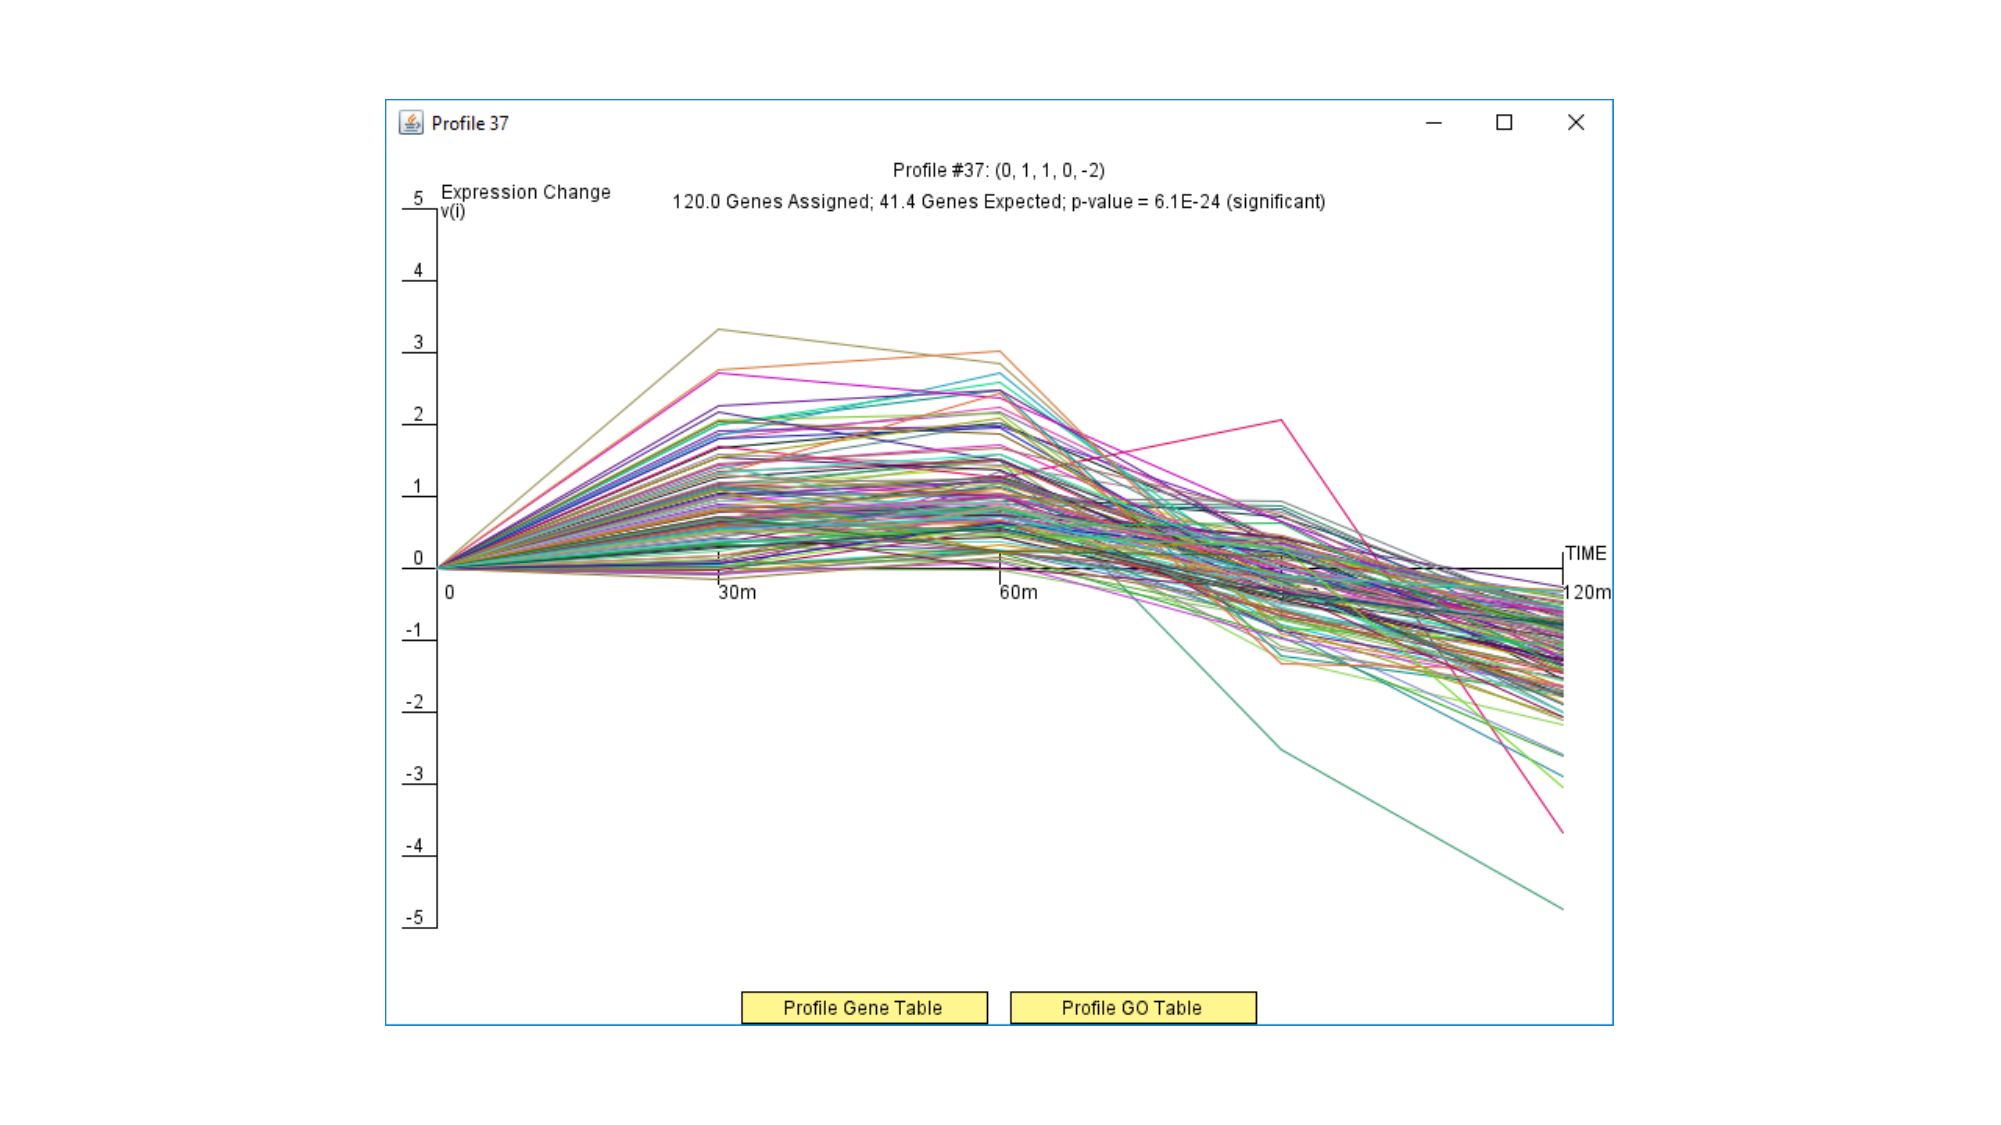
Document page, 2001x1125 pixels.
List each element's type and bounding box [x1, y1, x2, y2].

picture [385, 99, 1614, 1026]
